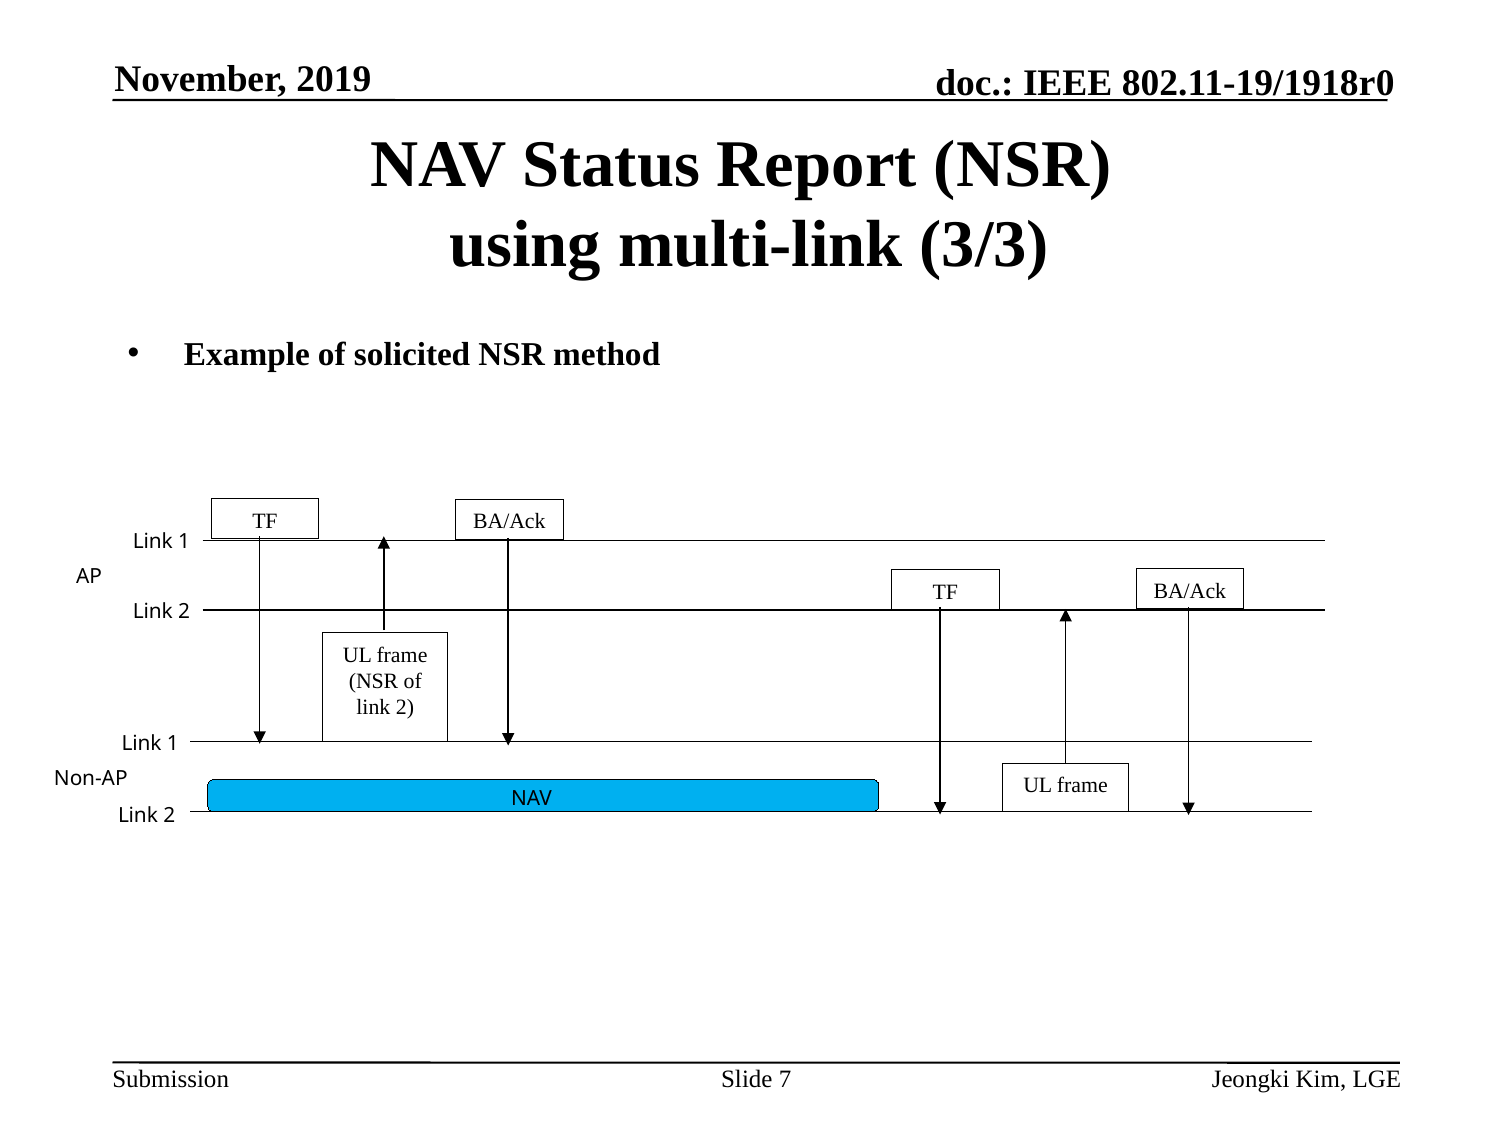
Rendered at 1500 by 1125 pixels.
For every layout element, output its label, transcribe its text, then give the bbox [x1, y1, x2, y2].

text_box [207, 779, 496, 810]
text_box AP [61, 555, 117, 595]
text_box Non-AP [39, 756, 143, 797]
text_box NAV [496, 777, 567, 810]
text_box Link 2 [103, 793, 190, 834]
list Example of solicited NSR method [112, 324, 1388, 1000]
text_box Link 1 [118, 520, 205, 561]
text_box Link 2 [118, 589, 205, 630]
text_box TF [211, 498, 319, 539]
text_box BA/Ack [455, 499, 564, 539]
text_box Link 1 [106, 722, 194, 762]
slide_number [114, 54, 423, 100]
text_box UL frame (NSR of link 2) [322, 632, 448, 740]
slide_number Slide 7 [712, 1061, 800, 1123]
text_box UL frame [1002, 763, 1129, 810]
title NAV Status Report (NSR) using multi-link (3/3) [112, 112, 1388, 288]
text_box [567, 779, 879, 810]
text_box TF [891, 569, 1000, 609]
text_box BA/Ack [1136, 568, 1244, 609]
footer Jeongki Kim, LGE [878, 1061, 1402, 1093]
